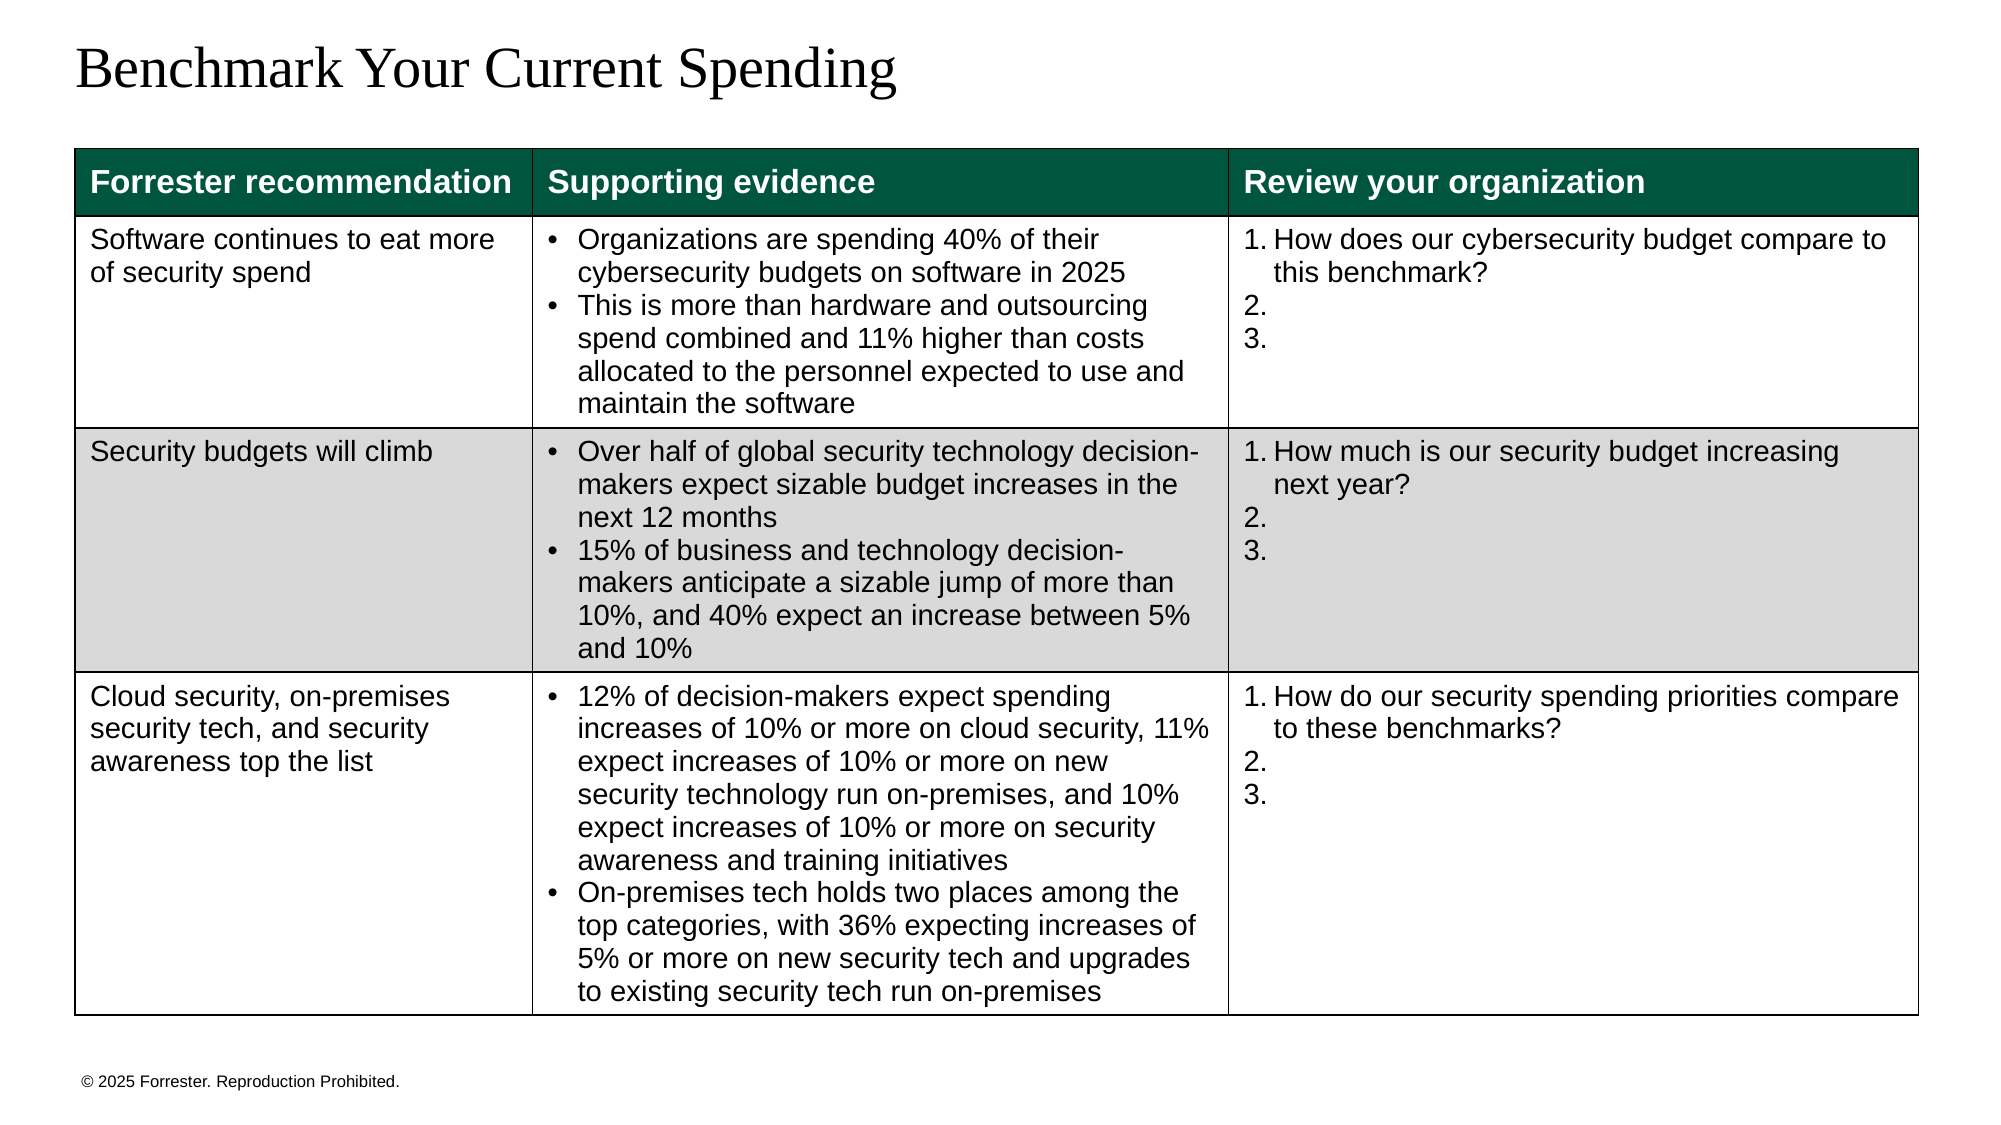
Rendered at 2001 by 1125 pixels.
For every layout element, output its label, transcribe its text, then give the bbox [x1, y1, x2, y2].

table_cell 12% of decision-makers expect spending increases of 10% or more on cloud security, 11% expect increases of 10% or more on new security technology run on-premises, and 10% expect increases of 10% or more on security awareness and training initiatives On-premises tech holds two places among the top categories, with 36% expecting increases of 5% or more on new security tech and upgrades to existing security tech run on-premises [533, 673, 1228, 1014]
table_cell Cloud security, on-premises security tech, and security awareness top the list [76, 673, 532, 1014]
table_cell How does our cybersecurity budget compare to this benchmark? [1229, 226, 1918, 427]
table_cell How do our security spending priorities compare to these benchmarks? [1229, 673, 1918, 1014]
table_cell Organizations are spending 40% of their cybersecurity budgets on software in 2025 This is more than hardware and outsourcing spend combined and 11% higher than costs allocated to the personnel expected to use and maintain the software [533, 226, 1228, 427]
table_cell How much is our security budget increasing next year? [1229, 429, 1918, 671]
table_cell Over half of global security technology decision-makers expect sizable budget increases in the next 12 months 15% of business and technology decision-makers anticipate a sizable jump of more than 10%, and 40% expect an increase between 5% and 10% [533, 429, 1228, 671]
title Benchmark Your Current Spending [75, 37, 1965, 226]
table_cell Security budgets will climb [76, 429, 532, 671]
table_cell Software continues to eat more of security spend [76, 226, 532, 427]
